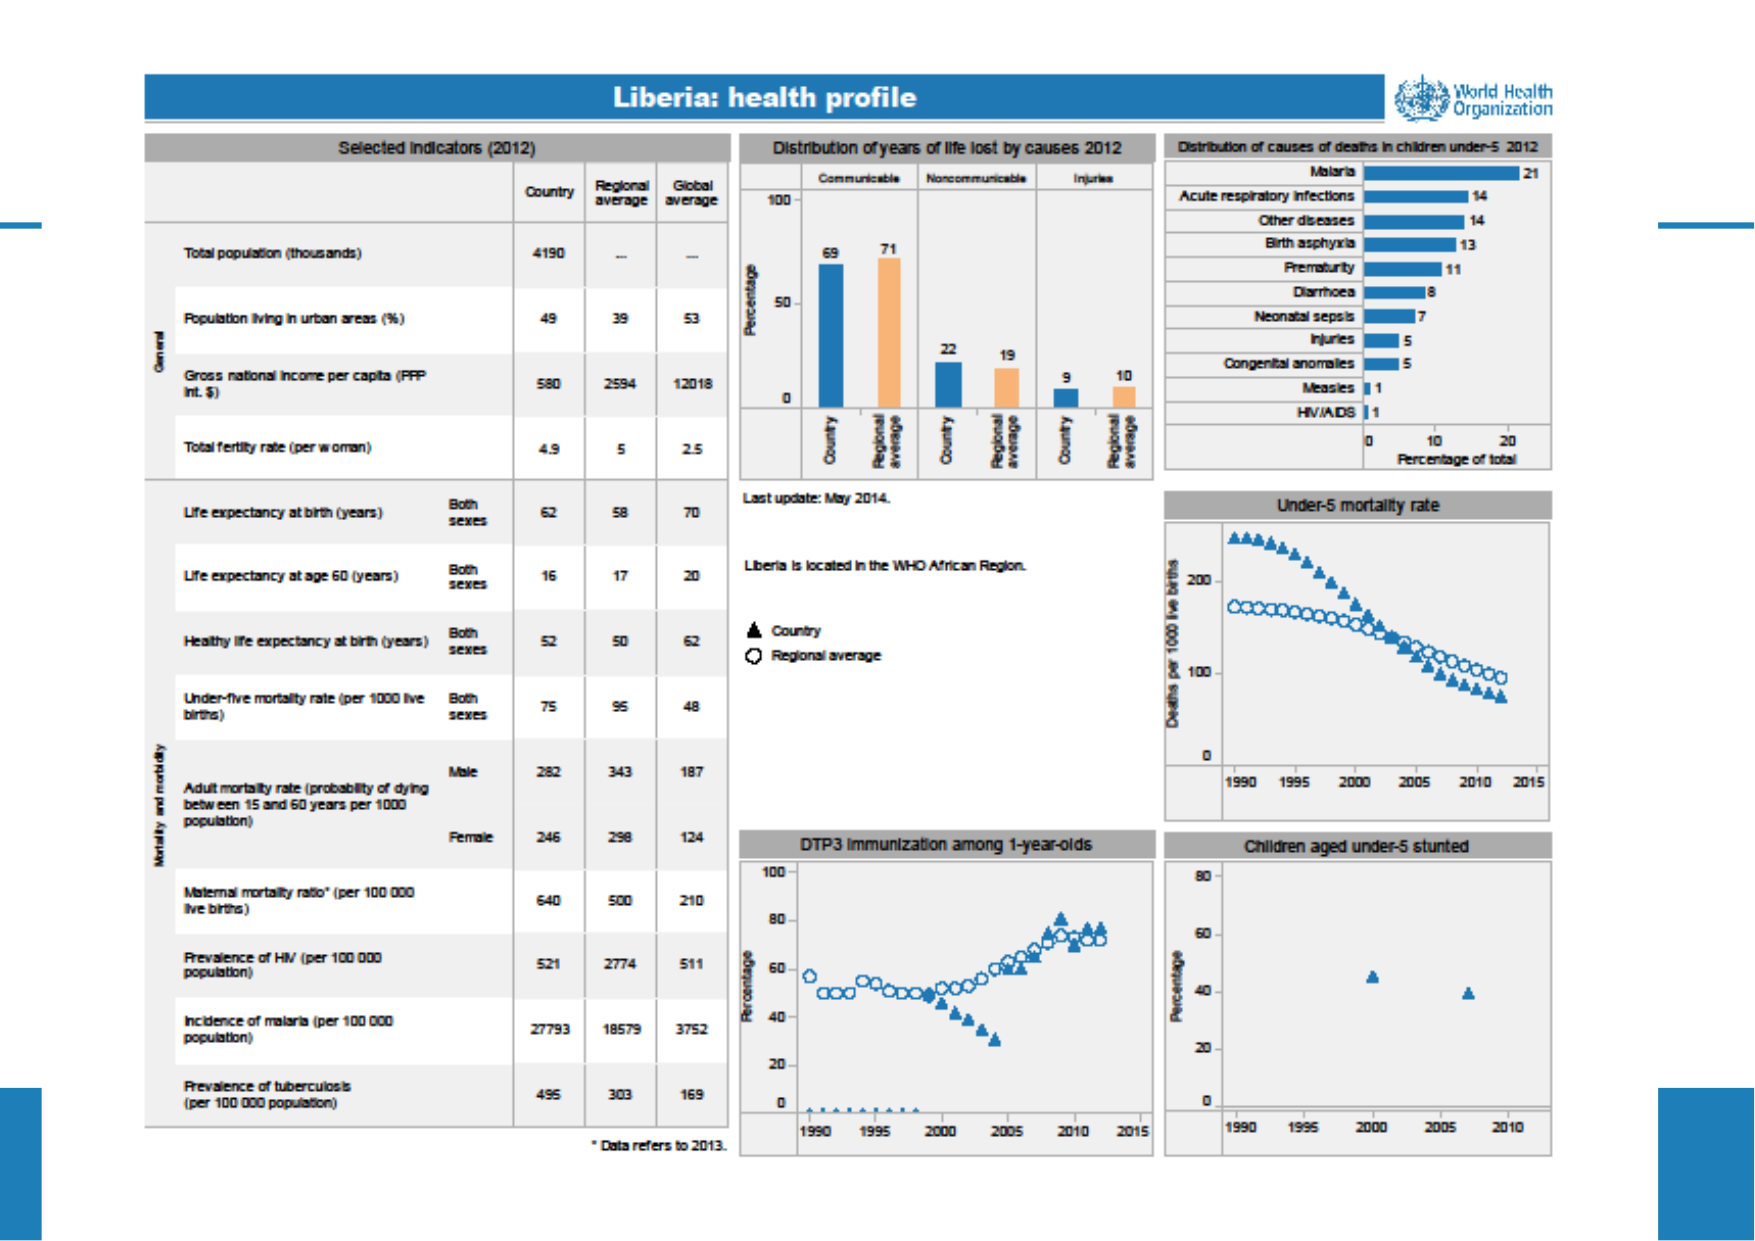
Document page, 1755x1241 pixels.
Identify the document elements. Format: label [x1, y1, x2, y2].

text_box [41, 0, 1659, 1241]
